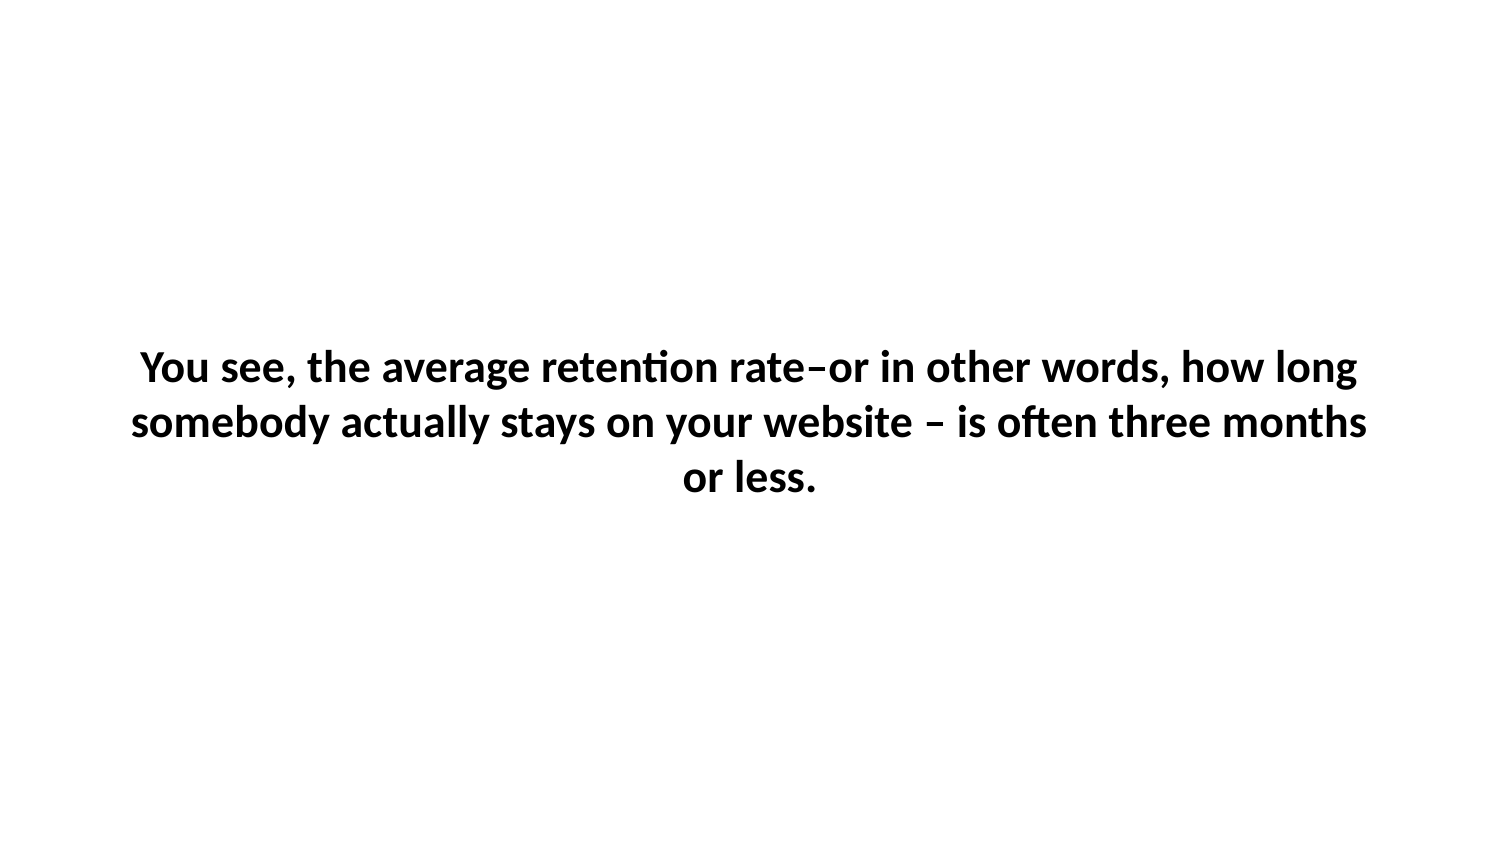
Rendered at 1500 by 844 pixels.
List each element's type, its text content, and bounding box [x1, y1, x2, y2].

title You see, the average retention rate–or in other words, how long somebody actually stays on your website – is often three months or less. [112, 328, 1388, 510]
